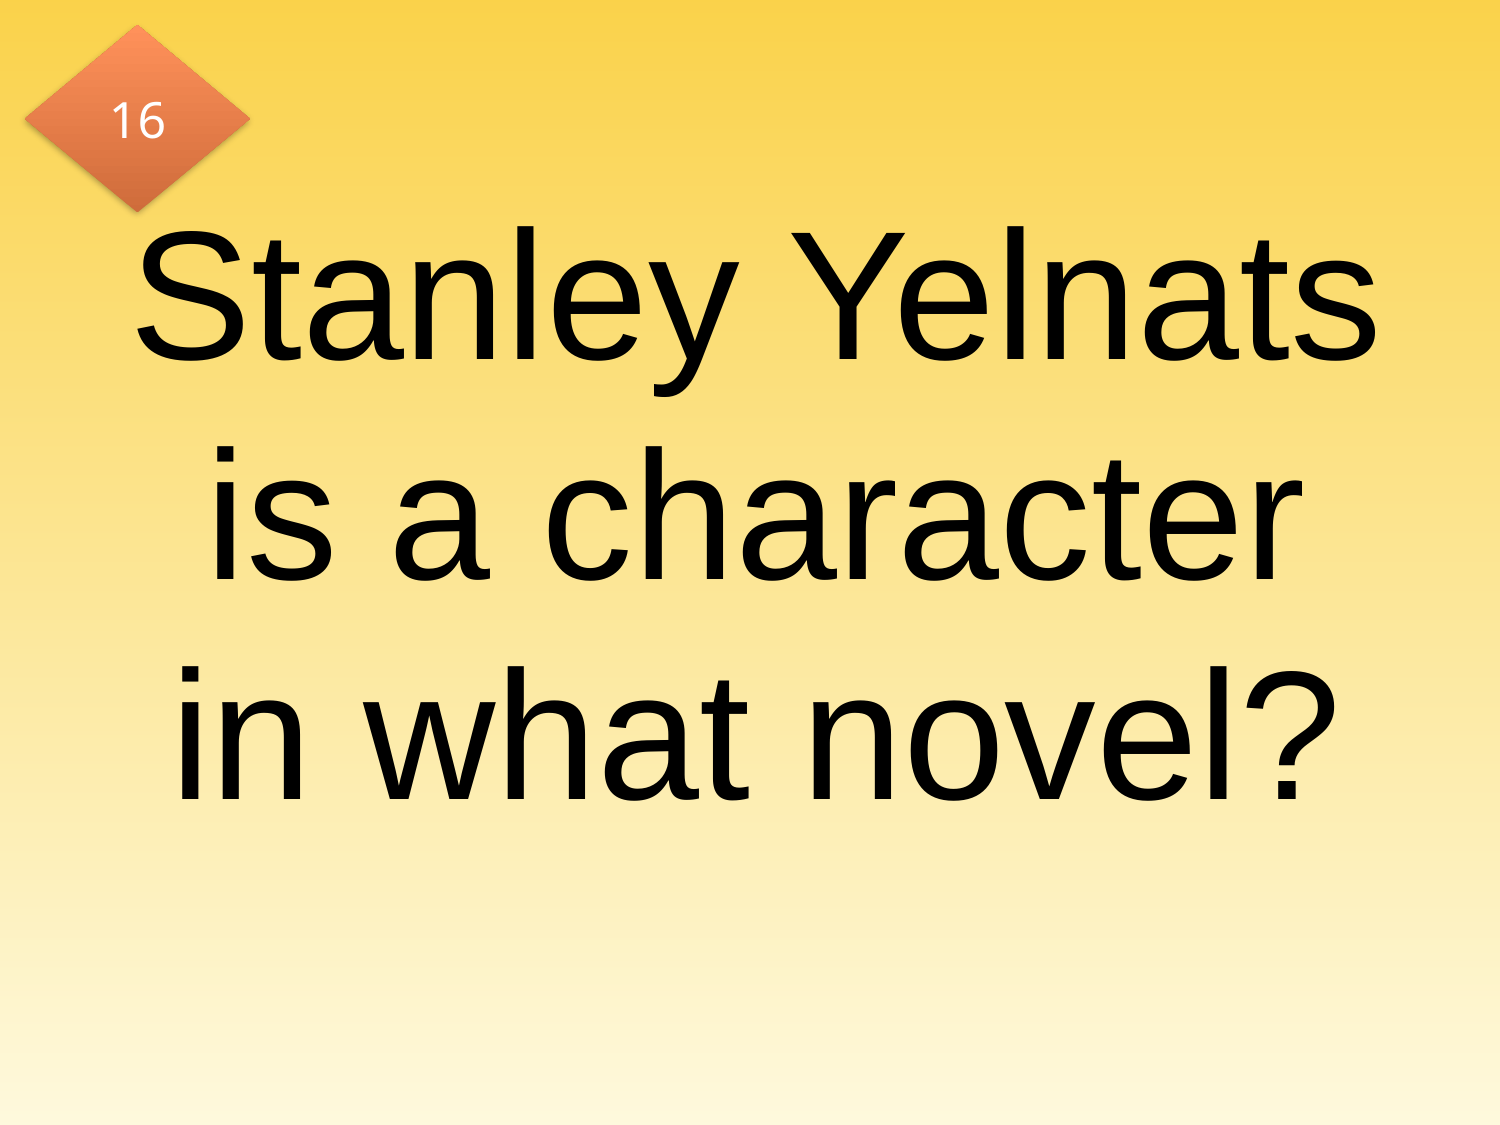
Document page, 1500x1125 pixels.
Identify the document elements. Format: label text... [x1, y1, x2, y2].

text_box 16 [24, 24, 250, 213]
title Stanley Yelnats is a character in what novel? [112, 137, 1401, 876]
